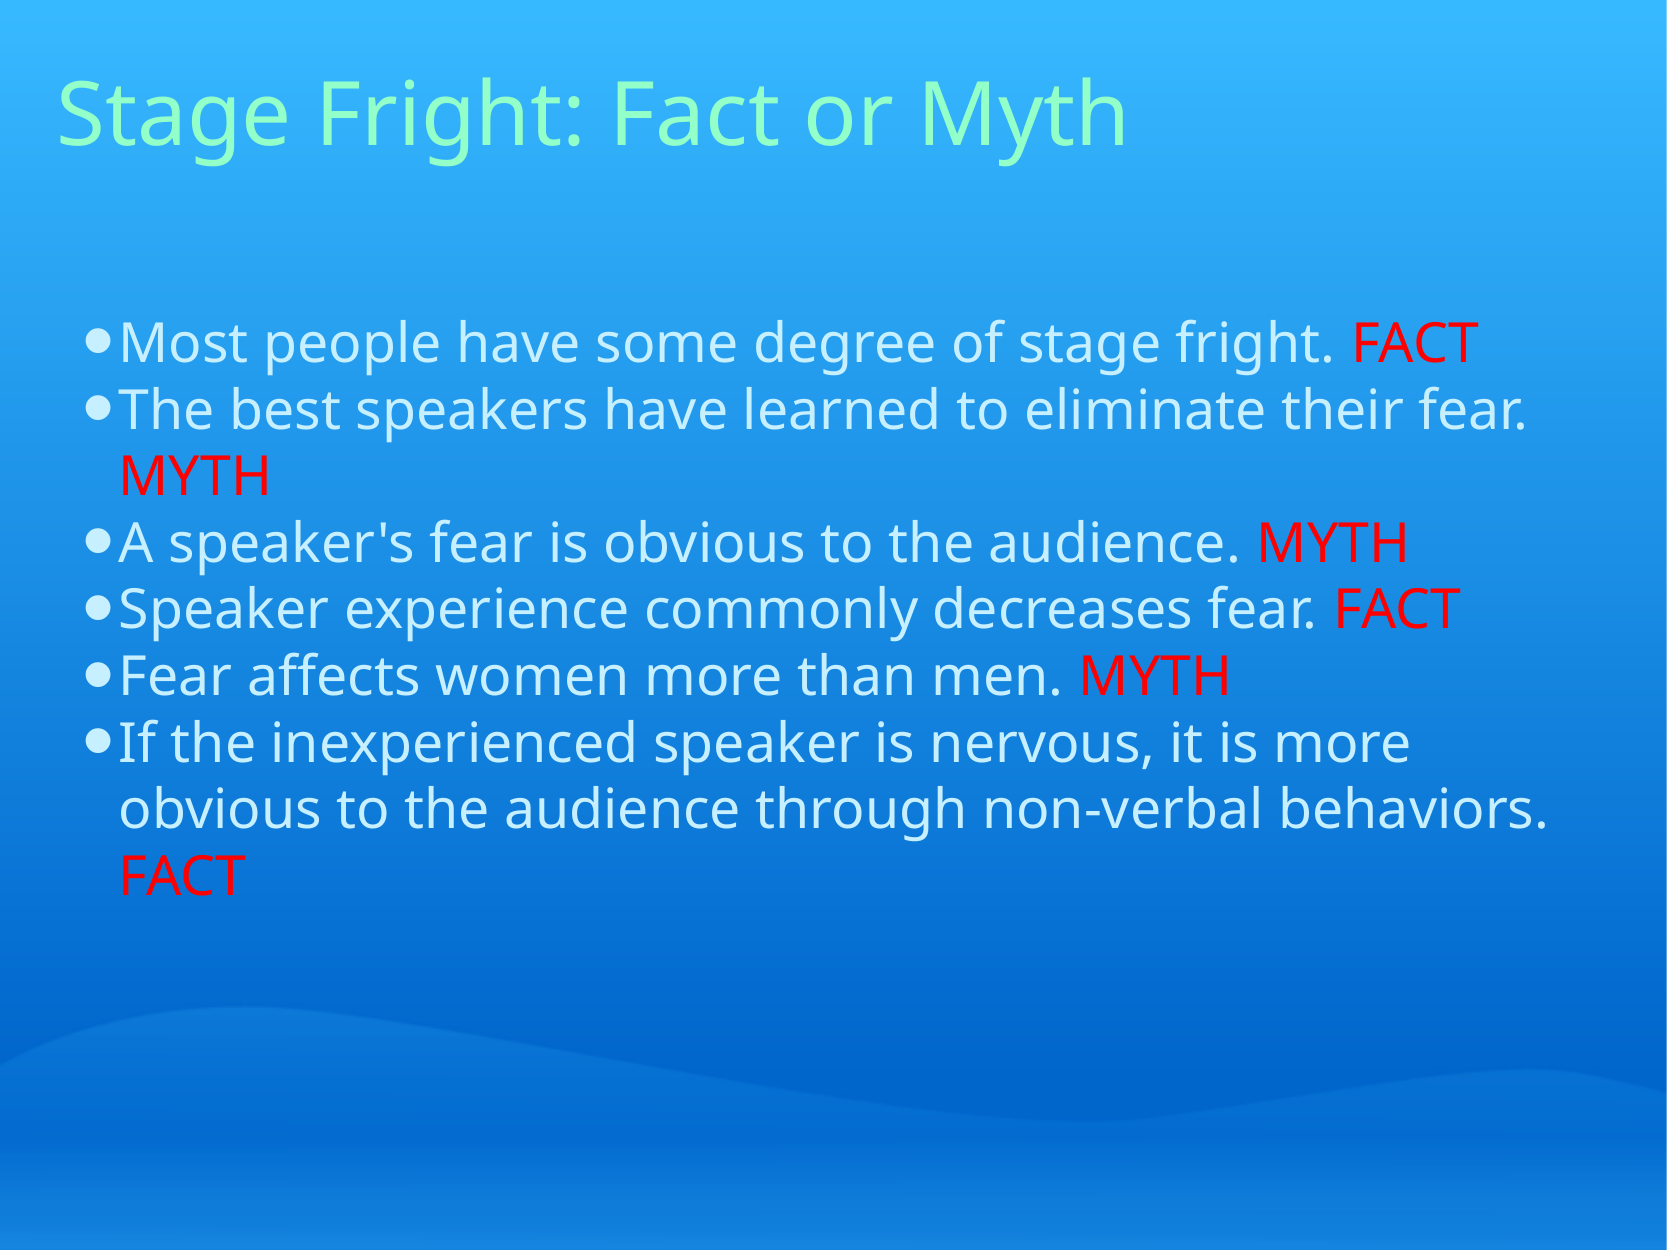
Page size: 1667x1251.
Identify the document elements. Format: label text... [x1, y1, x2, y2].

title Stage Fright: Fact or Myth [50, 50, 1630, 213]
list Most people have some degree of stage fright. FACT The best speakers have learned to eliminate their fear. MYTH A speaker's fear is obvious to the audience. MYTH Speaker experience commonly decreases fear. FACT Fear affects women more than men. MYTH If the inexperienced speaker is nervous, it is more obvious to the audience through non-verbal behaviors. FACT [50, 300, 1630, 1216]
picture [0, 0, 1667, 1250]
